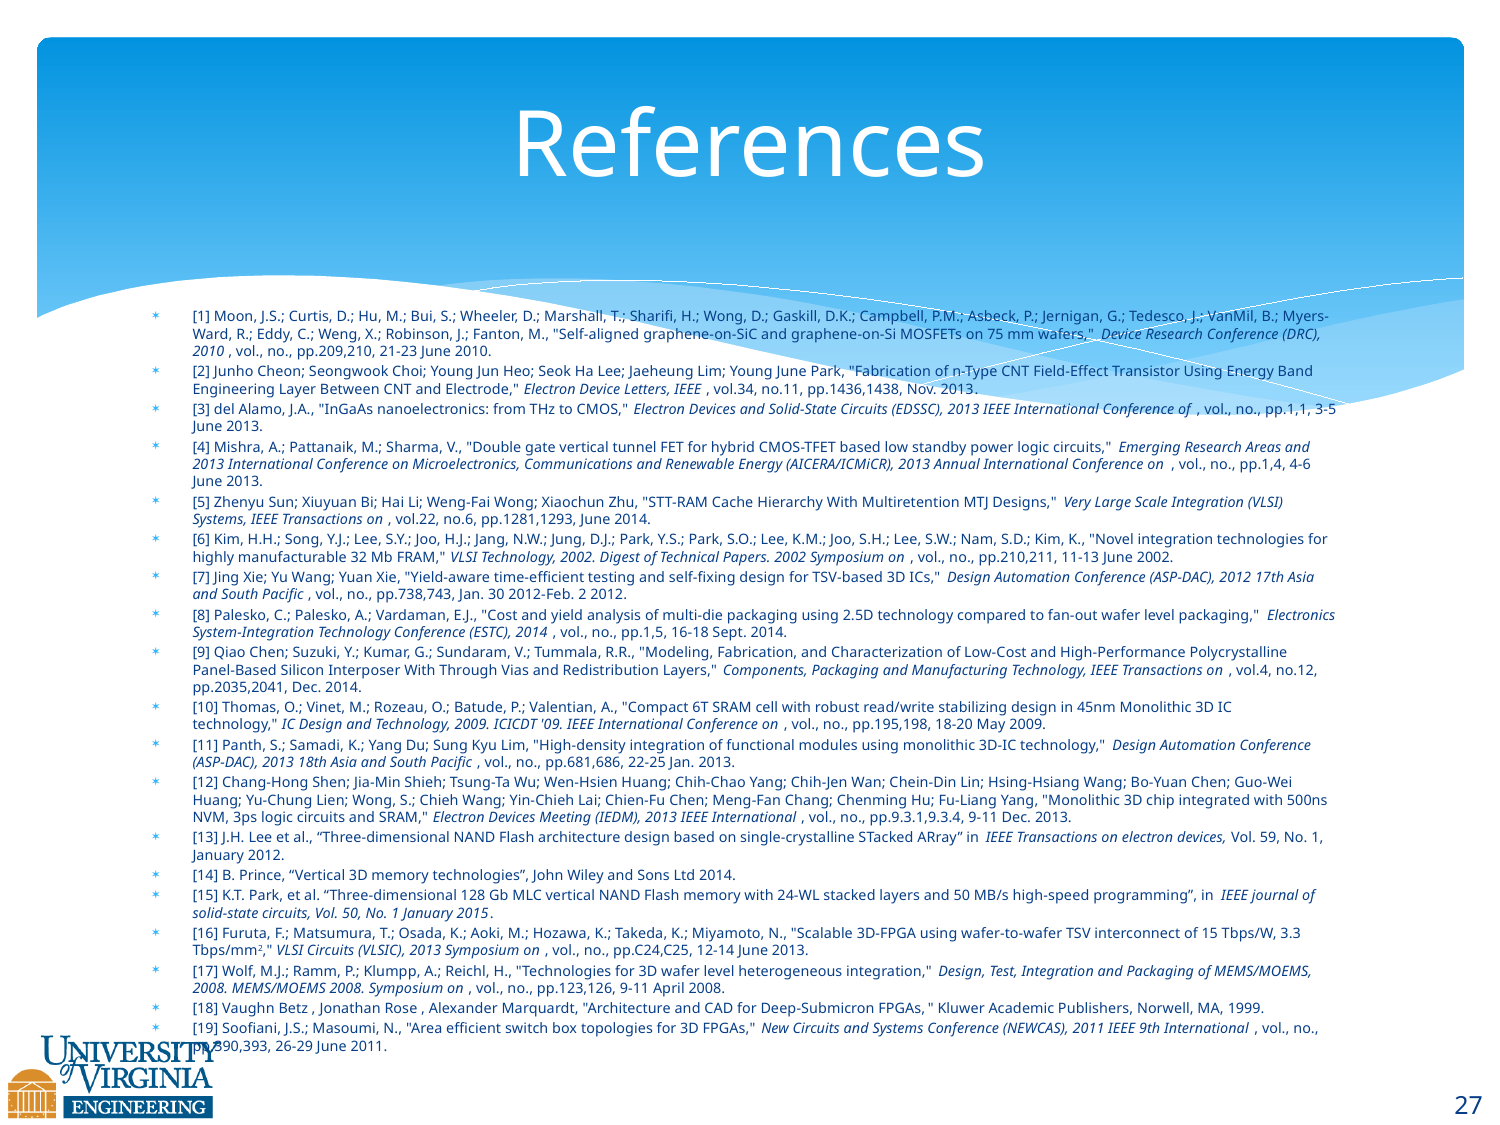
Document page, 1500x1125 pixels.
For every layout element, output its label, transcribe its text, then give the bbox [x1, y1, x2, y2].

title References [75, 37, 1425, 243]
list [1] Moon, J.S.; Curtis, D.; Hu, M.; Bui, S.; Wheeler, D.; Marshall, T.; Sharifi, H.; Wong, D.; Gaskill, D.K.; Campbell, P.M.; Asbeck, P.; Jernigan, G.; Tedesco, J.; VanMil, B.; Myers-Ward, R.; Eddy, C.; Weng, X.; Robinson, J.; Fanton, M., "Self-aligned graphene-on-SiC and graphene-on-Si MOSFETs on 75 mm wafers," Device Research Conference (DRC), 2010 , vol., no., pp.209,210, 21-23 June 2010. [2] Junho Cheon; Seongwook Choi; Young Jun Heo; Seok Ha Lee; Jaeheung Lim; Young June Park, "Fabrication of n-Type CNT Field-Effect Transistor Using Energy Band Engineering Layer Between CNT and Electrode," Electron Device Letters, IEEE , vol.34, no.11, pp.1436,1438, Nov. 2013. [3] del Alamo, J.A., "InGaAs nanoelectronics: from THz to CMOS," Electron Devices and Solid-State Circuits (EDSSC), 2013 IEEE International Conference of , vol., no., pp.1,1, 3-5 June 2013. [4] Mishra, A.; Pattanaik, M.; Sharma, V., "Double gate vertical tunnel FET for hybrid CMOS-TFET based low standby power logic circuits," Emerging Research Areas and 2013 International Conference on Microelectronics, Communications and Renewable Energy (AICERA/ICMiCR), 2013 Annual International Conference on , vol., no., pp.1,4, 4-6 June 2013. [5] Zhenyu Sun; Xiuyuan Bi; Hai Li; Weng-Fai Wong; Xiaochun Zhu, "STT-RAM Cache Hierarchy With Multiretention MTJ Designs," Very Large Scale Integration (VLSI) Systems, IEEE Transactions on , vol.22, no.6, pp.1281,1293, June 2014. [6] Kim, H.H.; Song, Y.J.; Lee, S.Y.; Joo, H.J.; Jang, N.W.; Jung, D.J.; Park, Y.S.; Park, S.O.; Lee, K.M.; Joo, S.H.; Lee, S.W.; Nam, S.D.; Kim, K., "Novel integration technologies for highly manufacturable 32 Mb FRAM," VLSI Technology, 2002. Digest of Technical Papers. 2002 Symposium on , vol., no., pp.210,211, 11-13 June 2002. [7] Jing Xie; Yu Wang; Yuan Xie, "Yield-aware time-efficient testing and self-fixing design for TSV-based 3D ICs," Design Automation Conference (ASP-DAC), 2012 17th Asia and South Pacific , vol., no., pp.738,743, Jan. 30 2012-Feb. 2 2012. [8] Palesko, C.; Palesko, A.; Vardaman, E.J., "Cost and yield analysis of multi-die packaging using 2.5D technology compared to fan-out wafer level packaging," Electronics System-Integration Technology Conference (ESTC), 2014 , vol., no., pp.1,5, 16-18 Sept. 2014. [9] Qiao Chen; Suzuki, Y.; Kumar, G.; Sundaram, V.; Tummala, R.R., "Modeling, Fabrication, and Characterization of Low-Cost and High-Performance Polycrystalline Panel-Based Silicon Interposer With Through Vias and Redistribution Layers," Components, Packaging and Manufacturing Technology, IEEE Transactions on , vol.4, no.12, pp.2035,2041, Dec. 2014. [10] Thomas, O.; Vinet, M.; Rozeau, O.; Batude, P.; Valentian, A., "Compact 6T SRAM cell with robust read/write stabilizing design in 45nm Monolithic 3D IC technology," IC Design and Technology, 2009. ICICDT '09. IEEE International Conference on , vol., no., pp.195,198, 18-20 May 2009. [11] Panth, S.; Samadi, K.; Yang Du; Sung Kyu Lim, "High-density integration of functional modules using monolithic 3D-IC technology," Design Automation Conference (ASP-DAC), 2013 18th Asia and South Pacific , vol., no., pp.681,686, 22-25 Jan. 2013. [12] Chang-Hong Shen; Jia-Min Shieh; Tsung-Ta Wu; Wen-Hsien Huang; Chih-Chao Yang; Chih-Jen Wan; Chein-Din Lin; Hsing-Hsiang Wang; Bo-Yuan Chen; Guo-Wei Huang; Yu-Chung Lien; Wong, S.; Chieh Wang; Yin-Chieh Lai; Chien-Fu Chen; Meng-Fan Chang; Chenming Hu; Fu-Liang Yang, "Monolithic 3D chip integrated with 500ns NVM, 3ps logic circuits and SRAM," Electron Devices Meeting (IEDM), 2013 IEEE International , vol., no., pp.9.3.1,9.3.4, 9-11 Dec. 2013. [13] J.H. Lee et al., “Three-dimensional NAND Flash architecture design based on single-crystalline STacked ARray” in IEEE Transactions on electron devices, Vol. 59, No. 1, January 2012. [14] B. Prince, “Vertical 3D memory technologies”, John Wiley and Sons Ltd 2014. [15] K.T. Park, et al. “Three-dimensional 128 Gb MLC vertical NAND Flash memory with 24-WL stacked layers and 50 MB/s high-speed programming”, in IEEE journal of solid-state circuits, Vol. 50, No. 1 January 2015. [16] Furuta, F.; Matsumura, T.; Osada, K.; Aoki, M.; Hozawa, K.; Takeda, K.; Miyamoto, N., "Scalable 3D-FPGA using wafer-to-wafer TSV interconnect of 15 Tbps/W, 3.3 Tbps/mm2," VLSI Circuits (VLSIC), 2013 Symposium on , vol., no., pp.C24,C25, 12-14 June 2013. [17] Wolf, M.J.; Ramm, P.; Klumpp, A.; Reichl, H., "Technologies for 3D wafer level heterogeneous integration," Design, Test, Integration and Packaging of MEMS/MOEMS, 2008. MEMS/MOEMS 2008. Symposium on , vol., no., pp.123,126, 9-11 April 2008. [18] Vaughn Betz , Jonathan Rose , Alexander Marquardt, "Architecture and CAD for Deep-Submicron FPGAs," Kluwer Academic Publishers, Norwell, MA, 1999. [19] Soofiani, J.S.; Masoumi, N., "Area efficient switch box topologies for 3D FPGAs," New Circuits and Systems Conference (NEWCAS), 2011 IEEE 9th International , vol., no., pp.390,393, 26-29 June 2011. [137, 299, 1353, 1068]
slide_number 27 [1437, 1087, 1500, 1125]
picture [0, 1030, 225, 1125]
